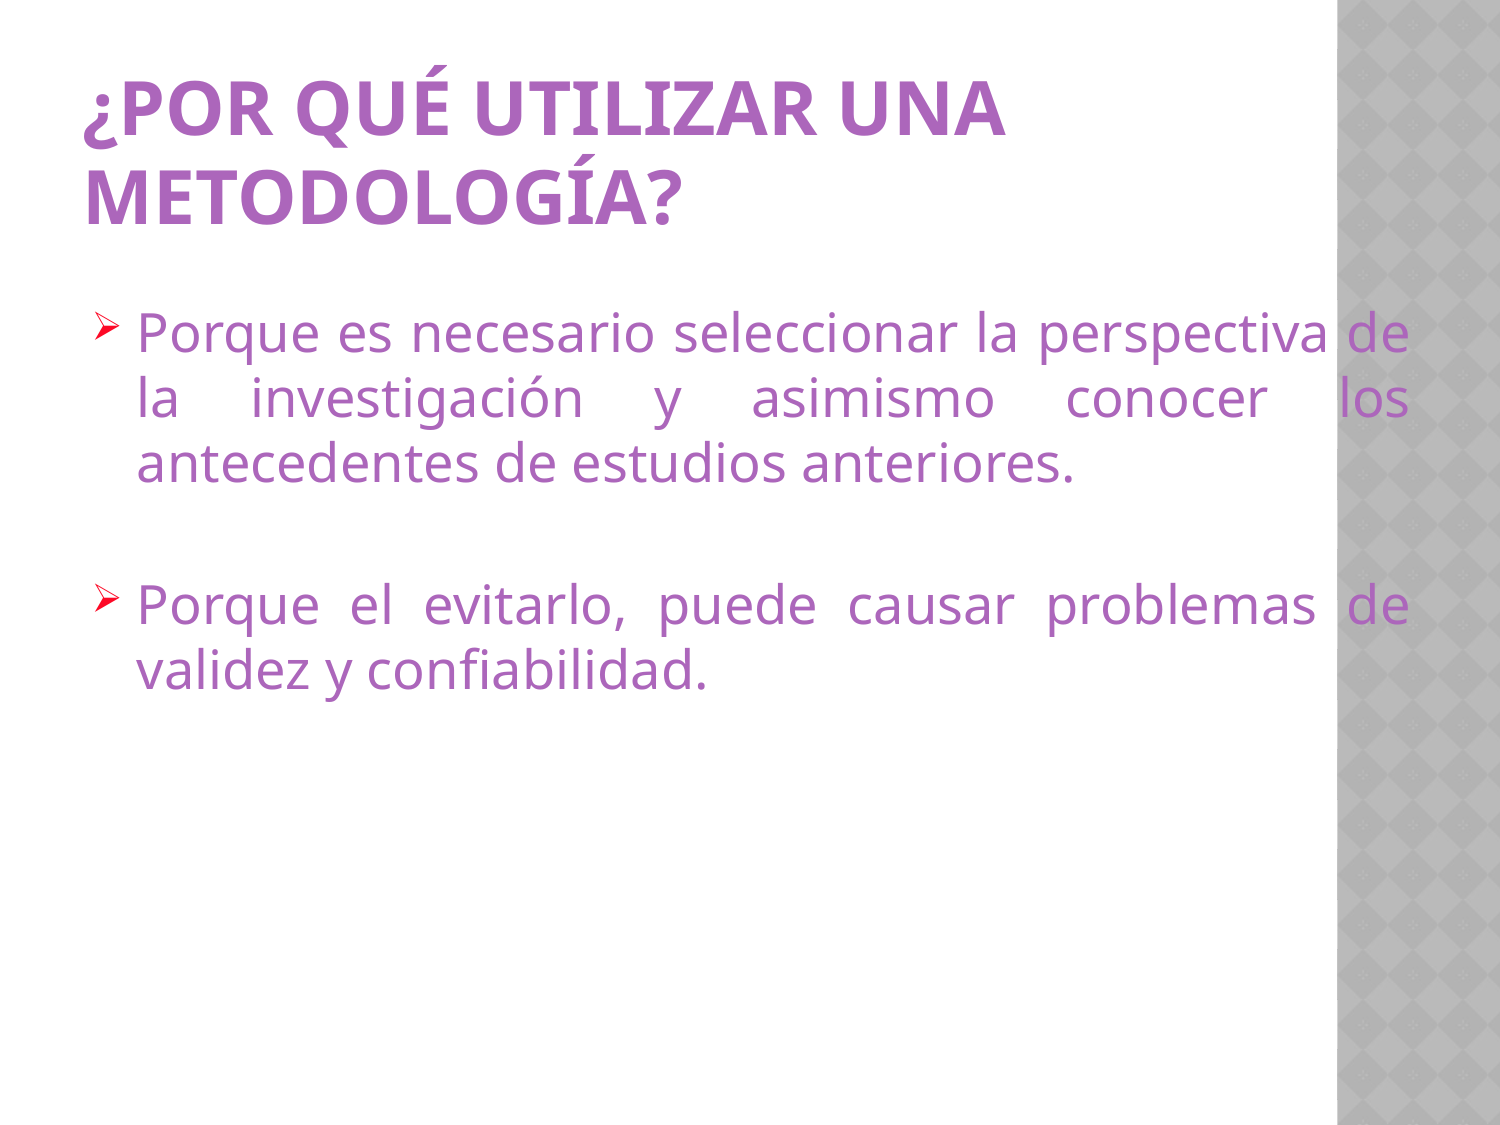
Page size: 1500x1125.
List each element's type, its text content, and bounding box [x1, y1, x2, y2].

list Porque es necesario seleccionar la perspectiva de la investigación y asimismo conocer los antecedentes de estudios anteriores. Porque el evitarlo, puede causar problemas de validez y confiabilidad. [76, 290, 1427, 1034]
title ¿POR QUÉ UTILIZAR UNA METODOLOGÍA? [75, 52, 1263, 240]
